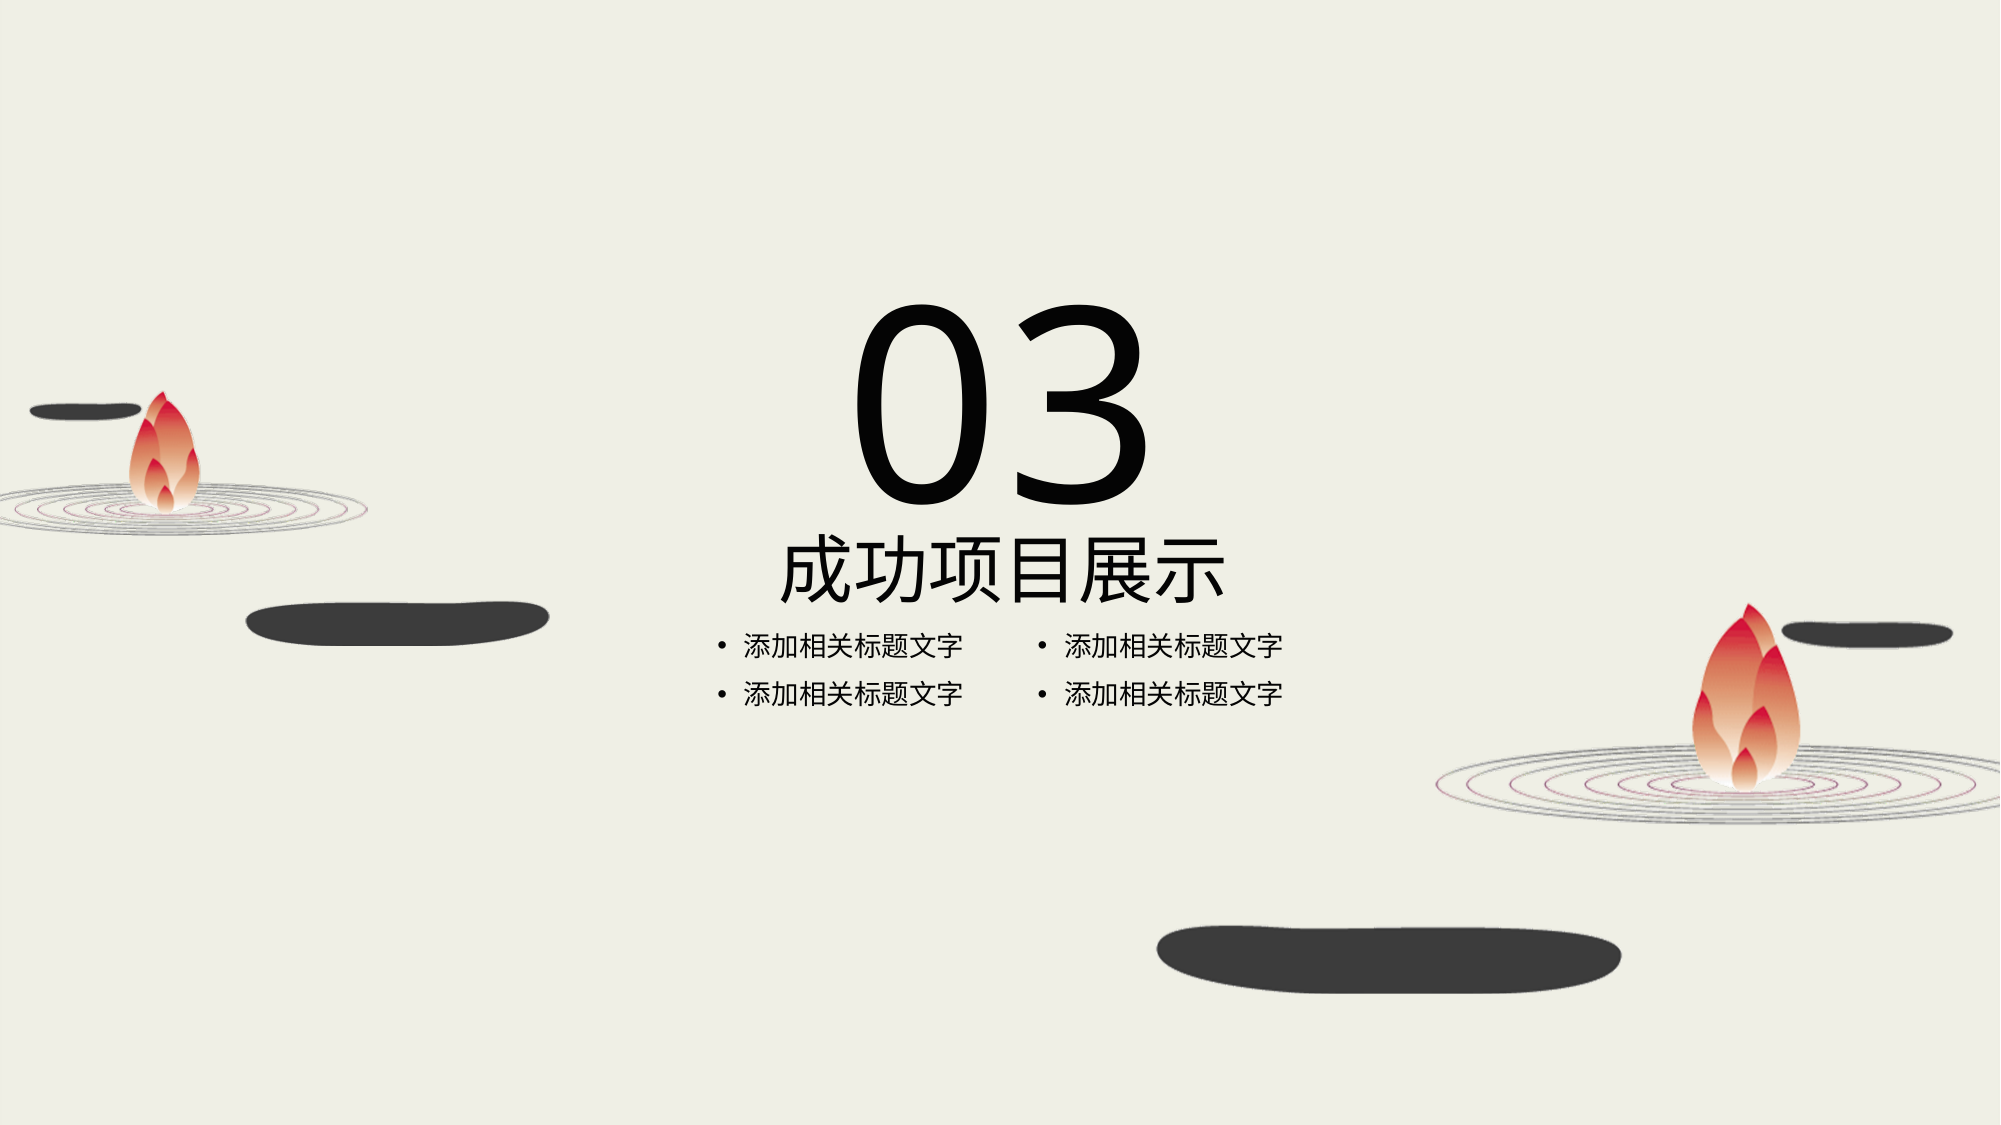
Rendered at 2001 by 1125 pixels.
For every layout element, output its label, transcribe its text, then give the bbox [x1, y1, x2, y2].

text_box 添加相关标题文字 [717, 677, 1004, 711]
picture [0, 0, 2000, 1125]
text_box 添加相关标题文字 [717, 628, 1004, 662]
text_box 成功项目展示 [778, 522, 1648, 613]
text_box 添加相关标题文字 [1037, 677, 1324, 711]
text_box 03 [743, 222, 1263, 565]
text_box 添加相关标题文字 [1037, 628, 1324, 662]
